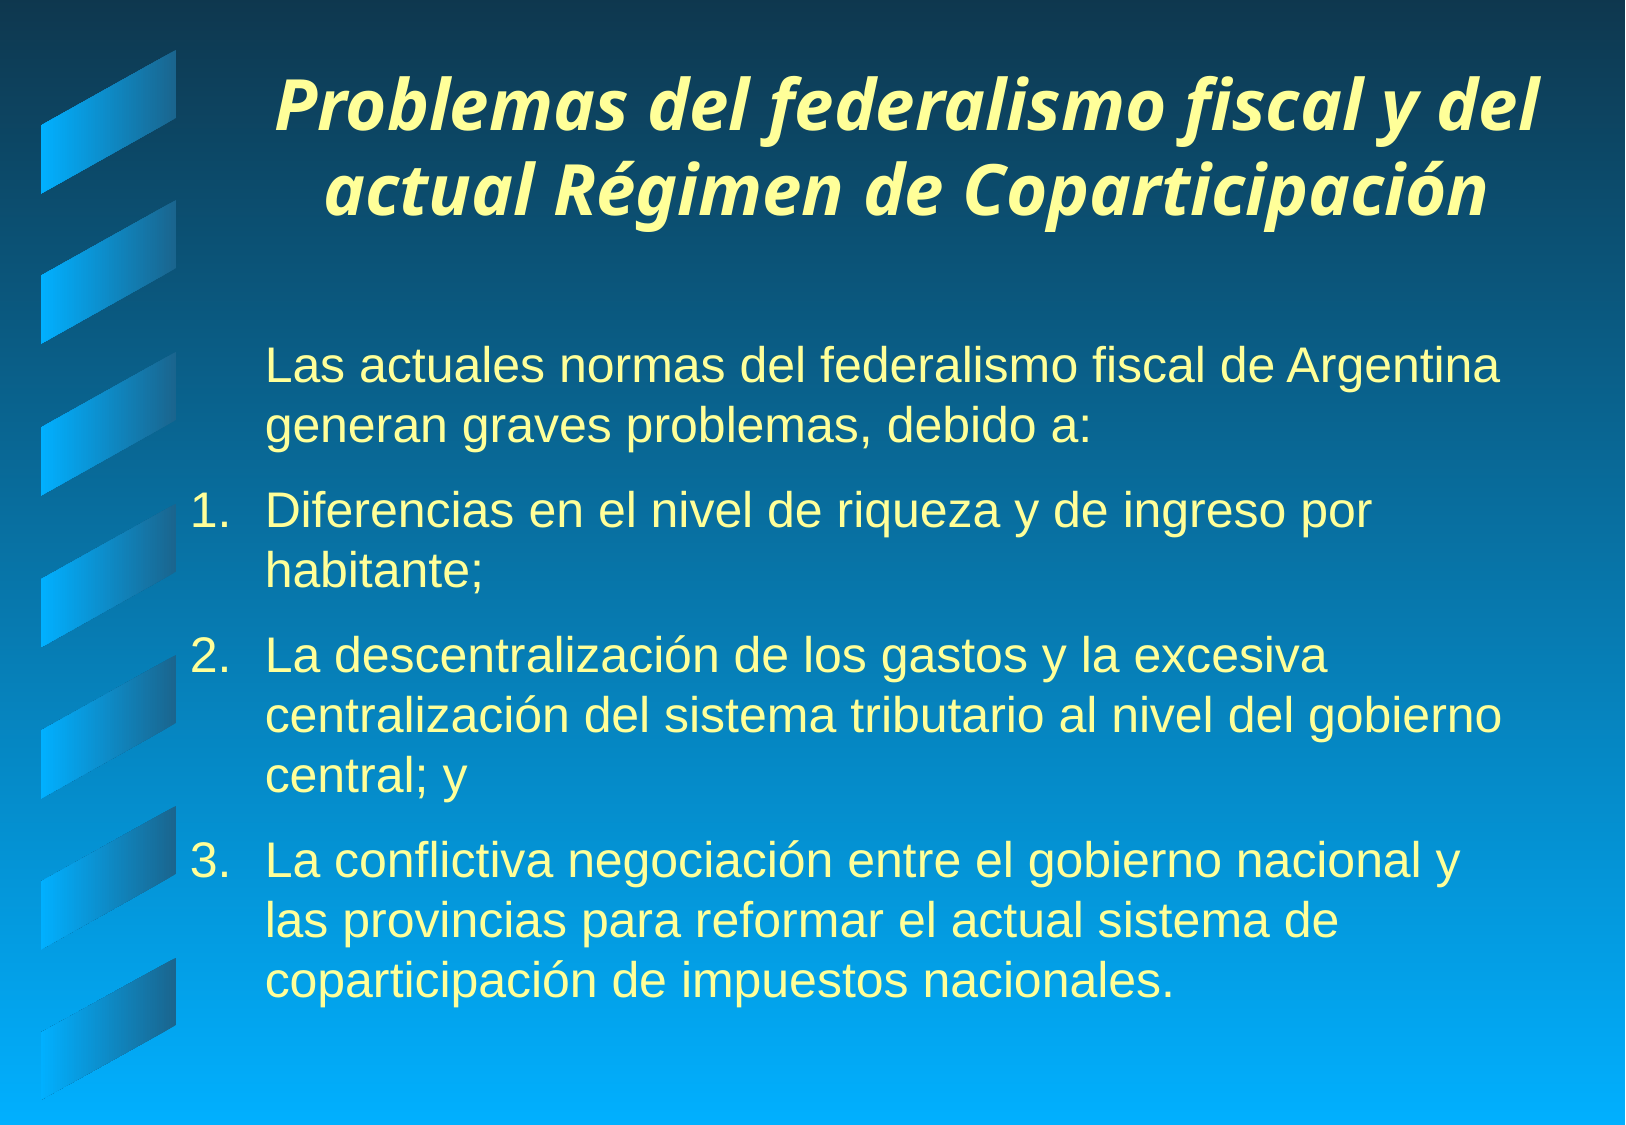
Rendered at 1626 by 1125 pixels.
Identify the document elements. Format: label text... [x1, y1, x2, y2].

title Problemas del federalismo fiscal y del actual Régimen de Coparticipación [216, 68, 1599, 238]
text_box Las actuales normas del federalismo fiscal de Argentina generan graves problemas, debido a: Diferencias en el nivel de riqueza y de ingreso por habitante; La descentralización de los gastos y la excesiva centralización del sistema tributario al nivel del gobierno central; y La conflictiva negociación entre el gobierno nacional y las provincias para reformar el actual sistema de coparticipación de impuestos nacionales. [174, 324, 1550, 1015]
